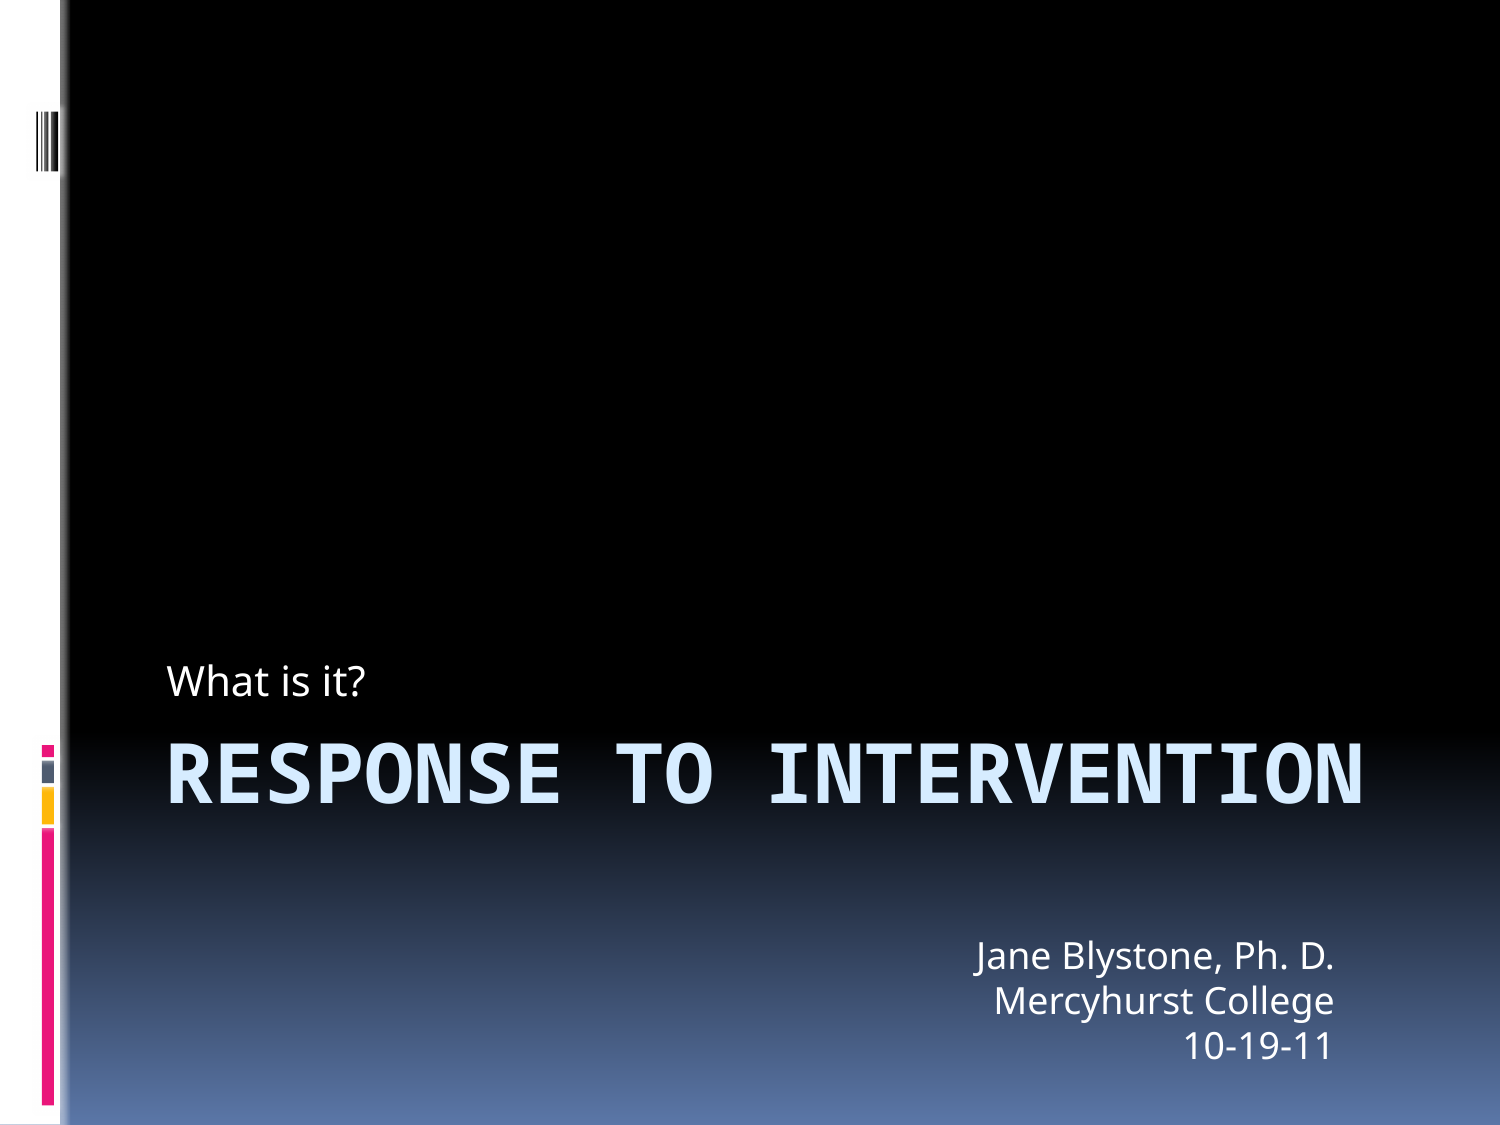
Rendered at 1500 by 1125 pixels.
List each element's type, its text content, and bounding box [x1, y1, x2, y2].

text_box Jane Blystone, Ph. D. Mercyhurst College 10-19-11 [950, 924, 1350, 1074]
subtitle What is it? [150, 464, 1425, 713]
title Response to Intervention [150, 713, 1425, 1037]
